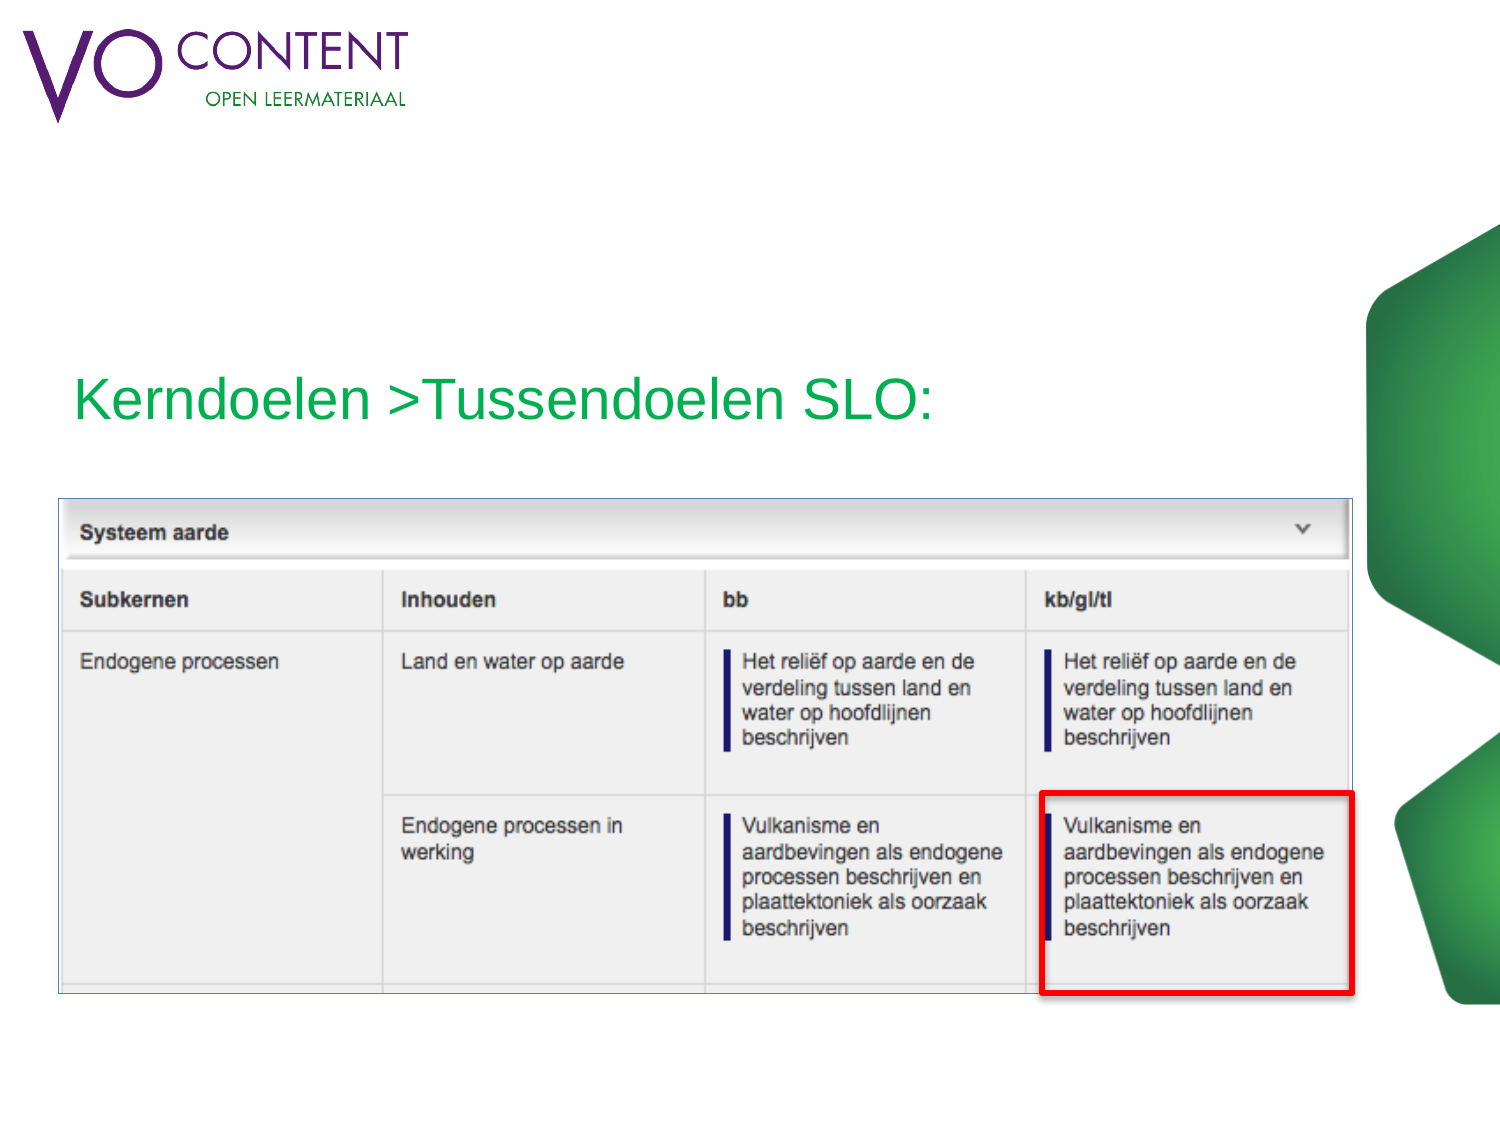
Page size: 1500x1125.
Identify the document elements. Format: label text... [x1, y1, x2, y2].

picture [22, 29, 408, 124]
list Kerndoelen >Tussendoelen SLO: [58, 354, 1183, 463]
picture [58, 498, 1353, 994]
picture [1366, 222, 1500, 1005]
